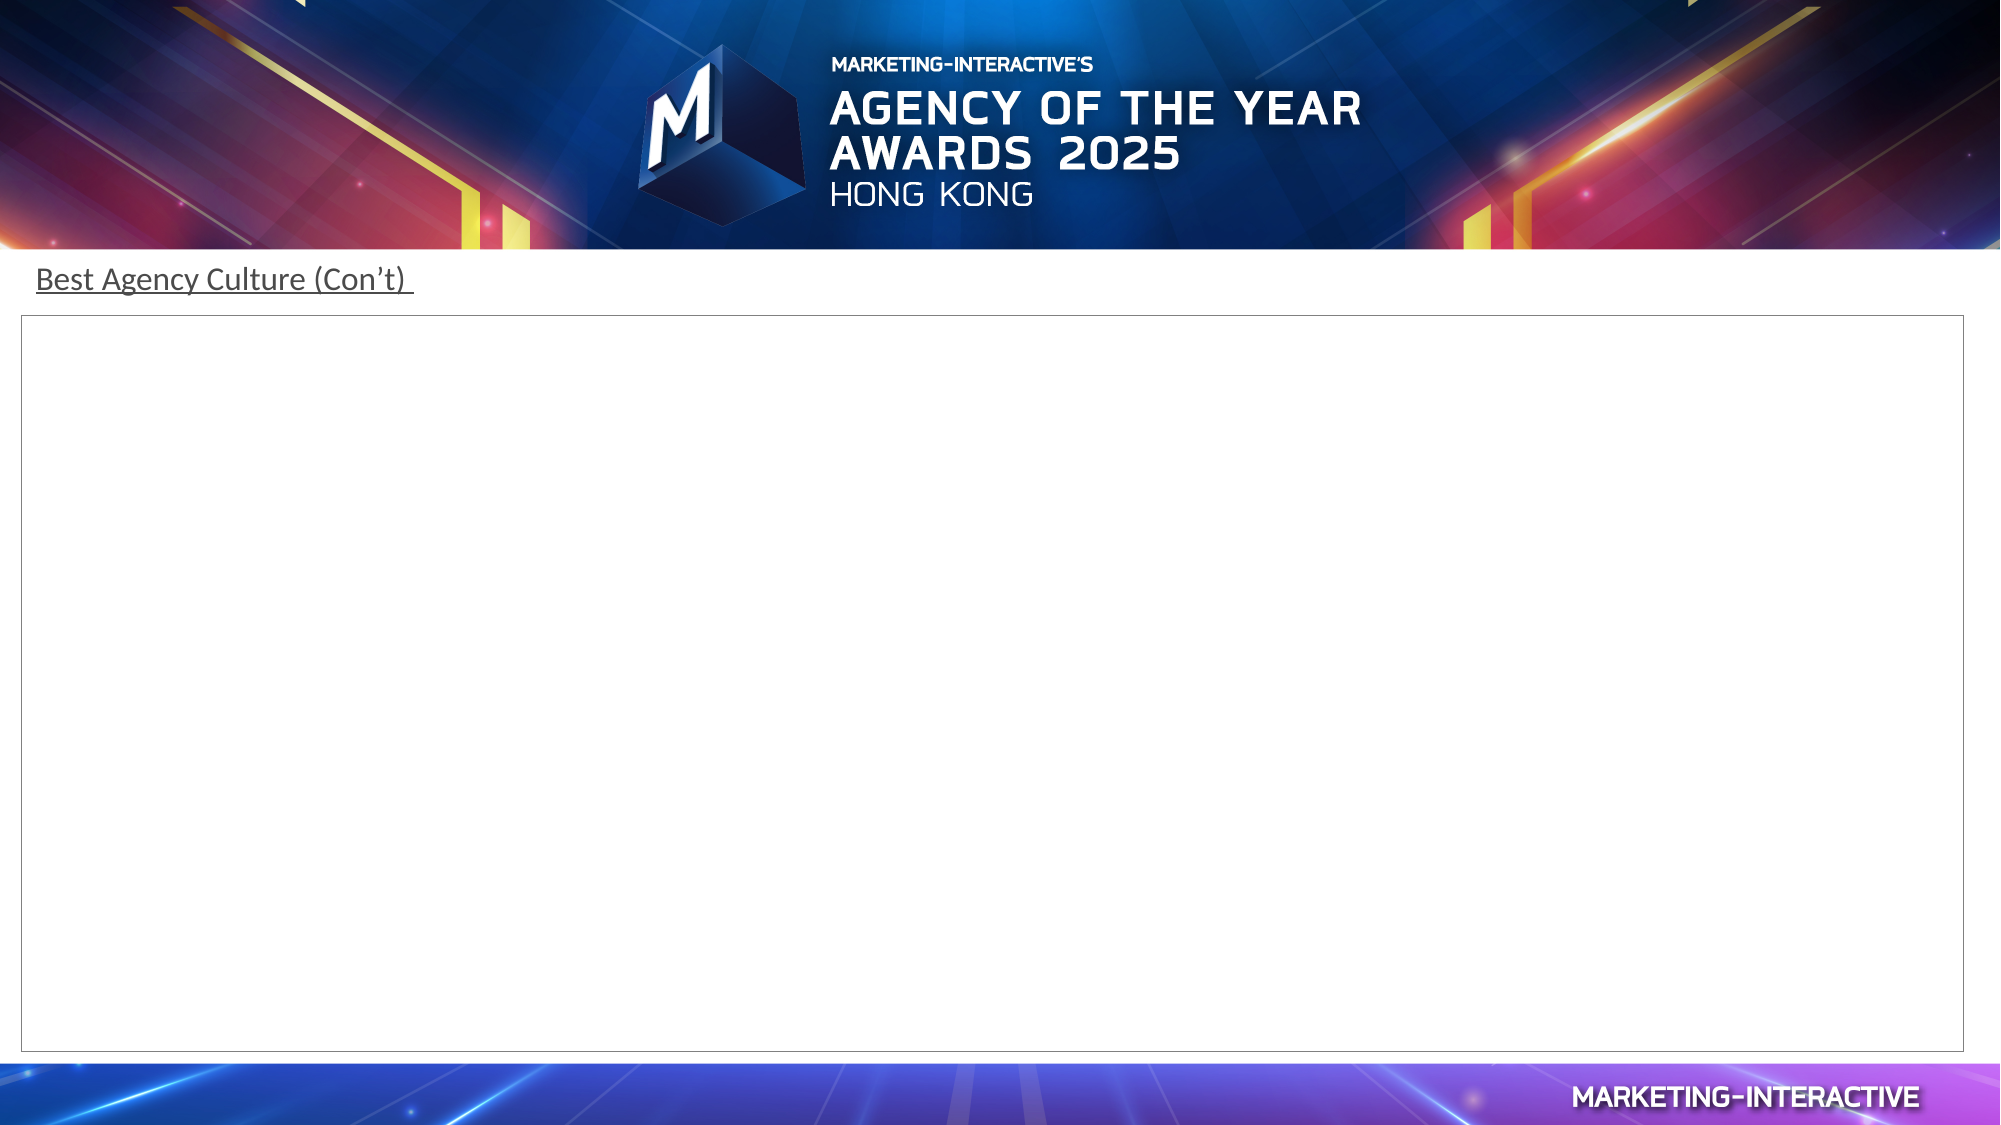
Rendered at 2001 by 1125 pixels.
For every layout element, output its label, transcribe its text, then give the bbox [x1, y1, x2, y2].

text_box Best Agency Culture (Con’t) [21, 249, 931, 304]
table_header [22, 316, 1963, 1051]
picture [0, 0, 2000, 1125]
